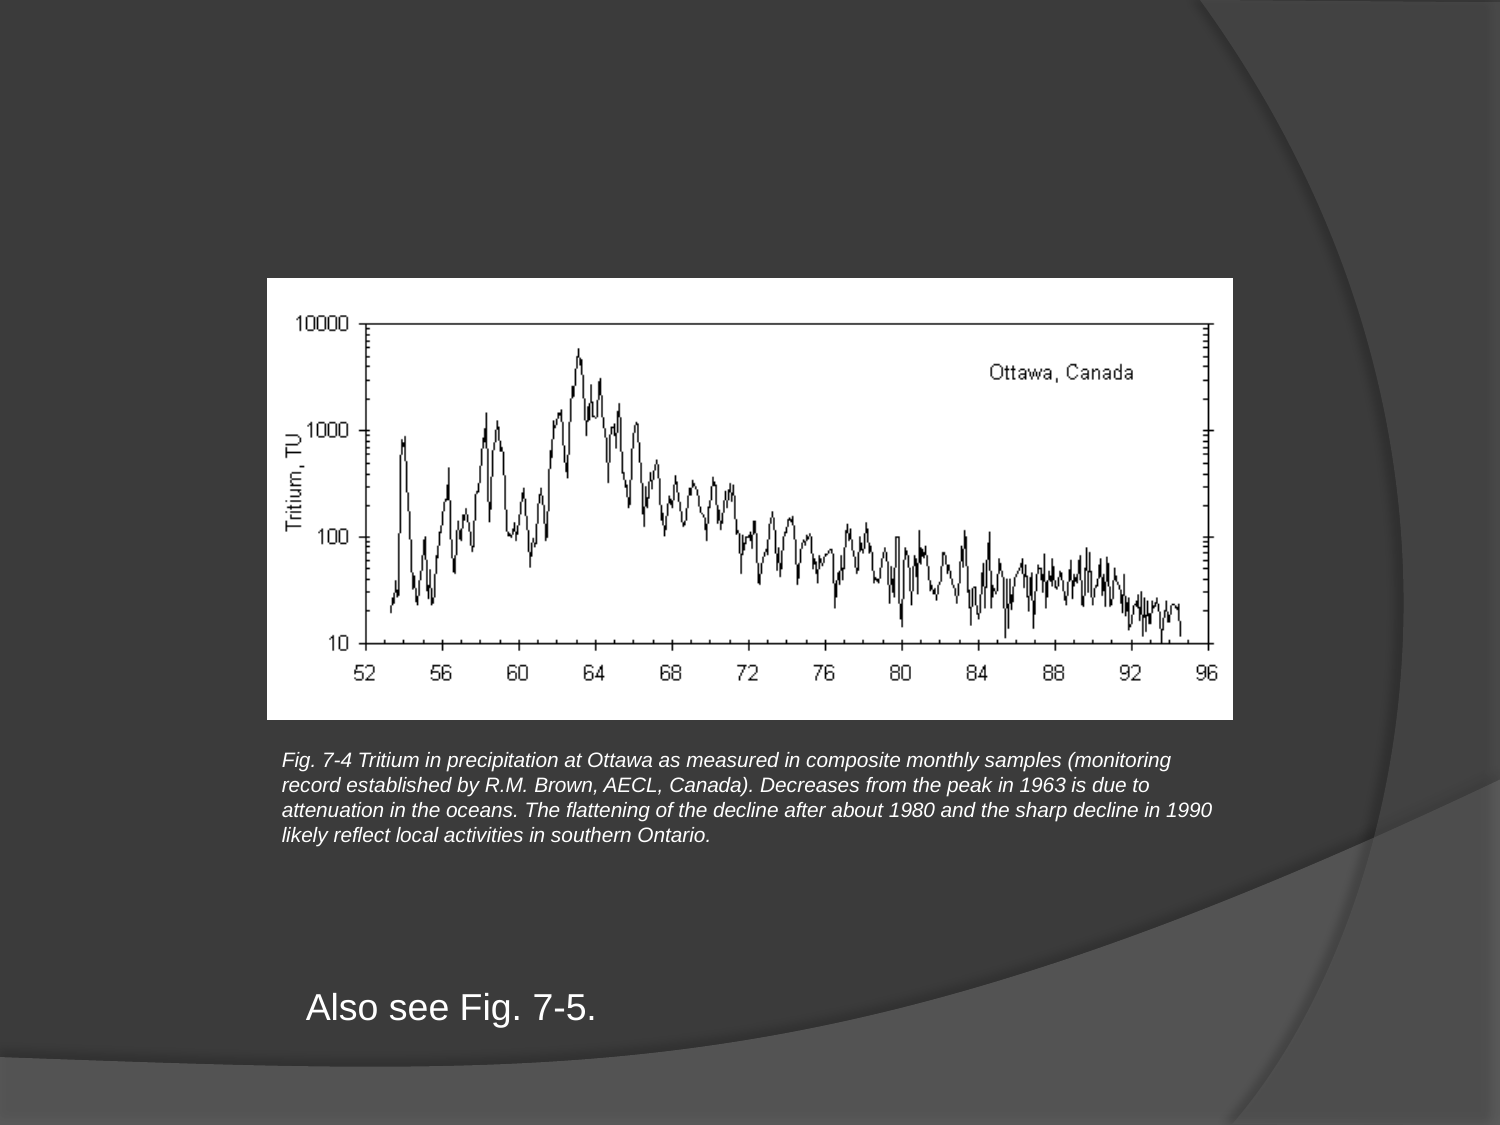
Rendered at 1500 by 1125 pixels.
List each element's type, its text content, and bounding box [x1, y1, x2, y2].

text_box Also see Fig. 7-5. [291, 975, 613, 1036]
picture [266, 278, 1233, 720]
text_box Fig. 7-4 Tritium in precipitation at Ottawa as measured in composite monthly samples (monitoring record established by R.M. Brown, AECL, Canada). Decreases from the peak in 1963 is due to attenuation in the oceans. The flattening of the decline after about 1980 and the sharp decline in 1990 likely reflect local activities in southern Ontario. [267, 739, 1233, 855]
